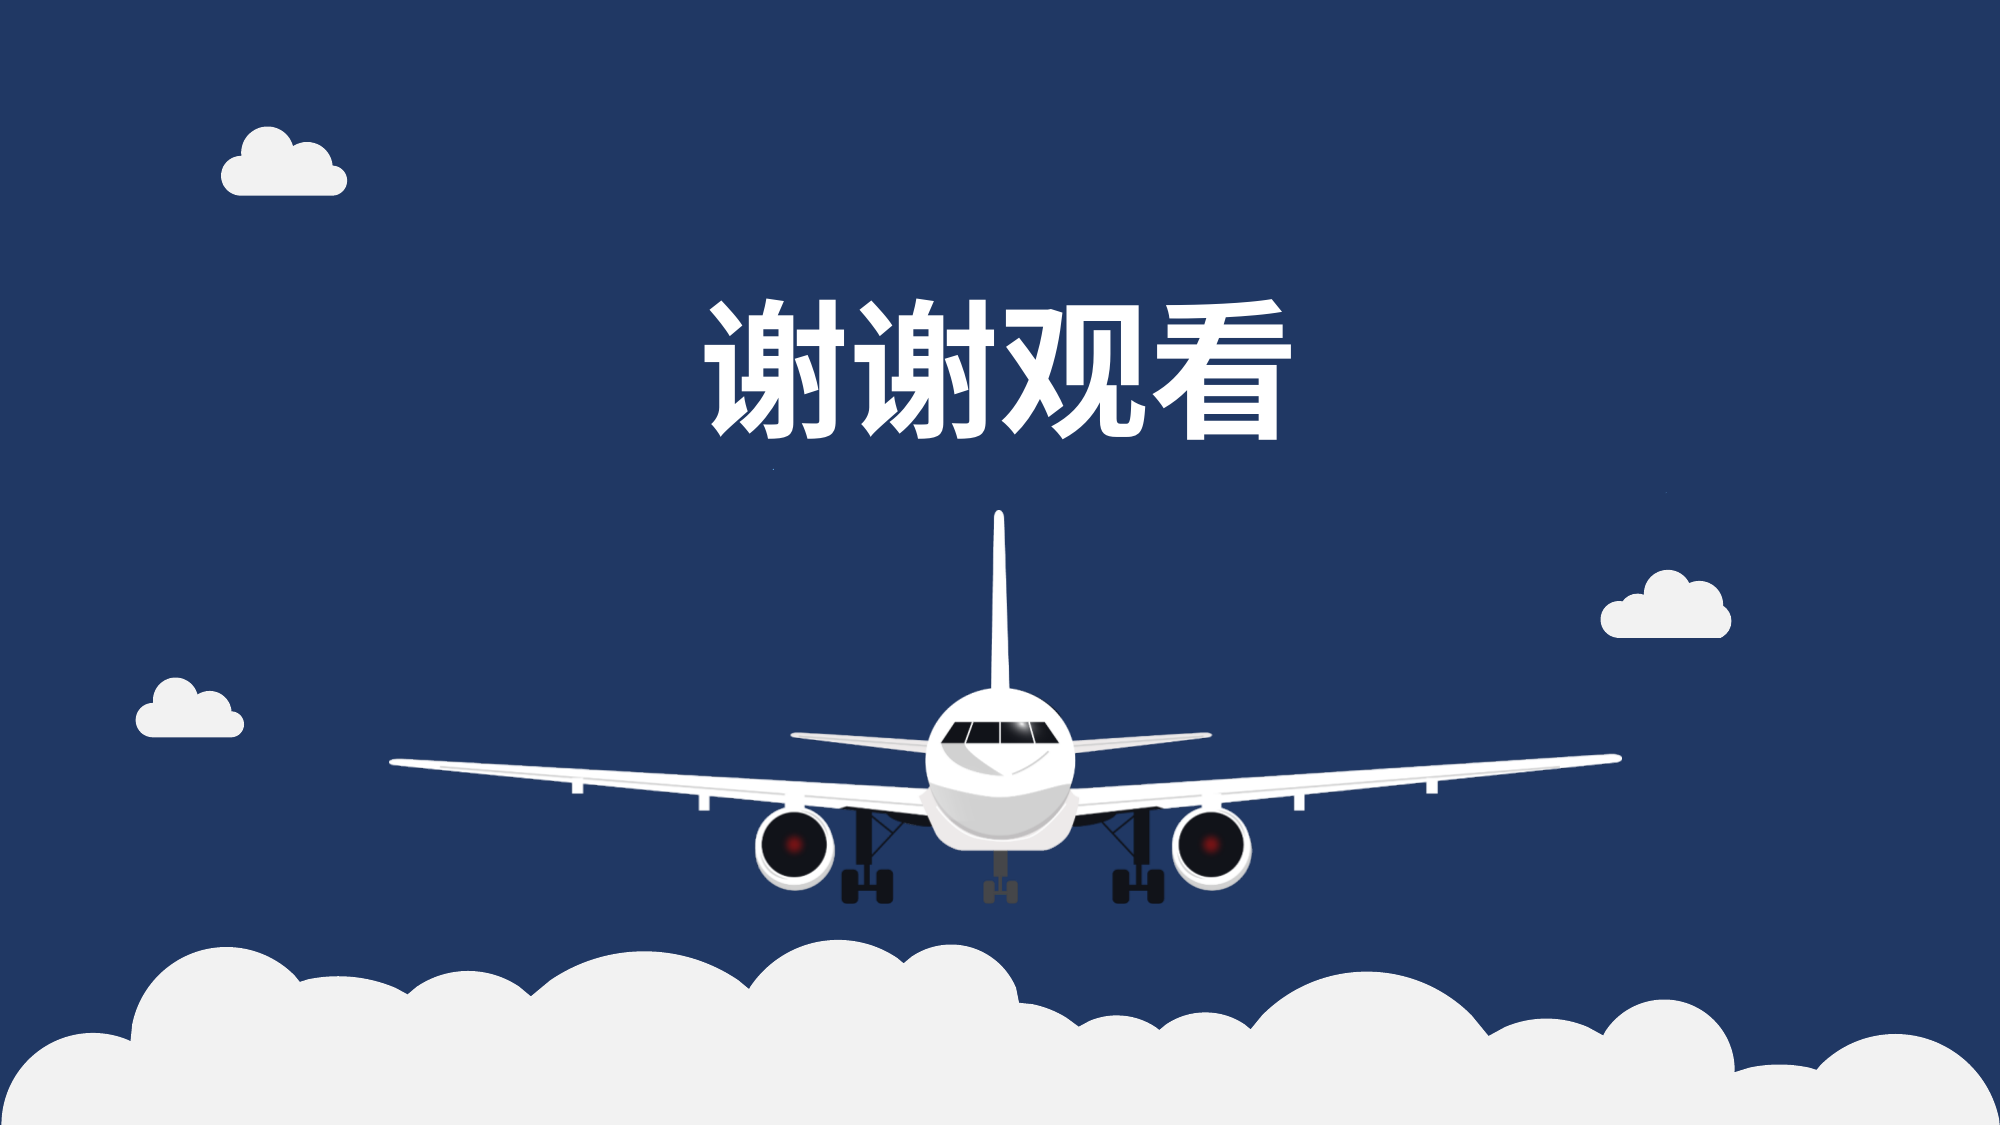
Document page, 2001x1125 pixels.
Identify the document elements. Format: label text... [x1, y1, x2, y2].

text_box [1622, 568, 1733, 639]
picture [389, 510, 1622, 910]
text_box 谢谢观看 [347, 269, 1653, 464]
text_box [0, 938, 2000, 1125]
text_box [221, 126, 348, 196]
text_box [135, 677, 245, 738]
